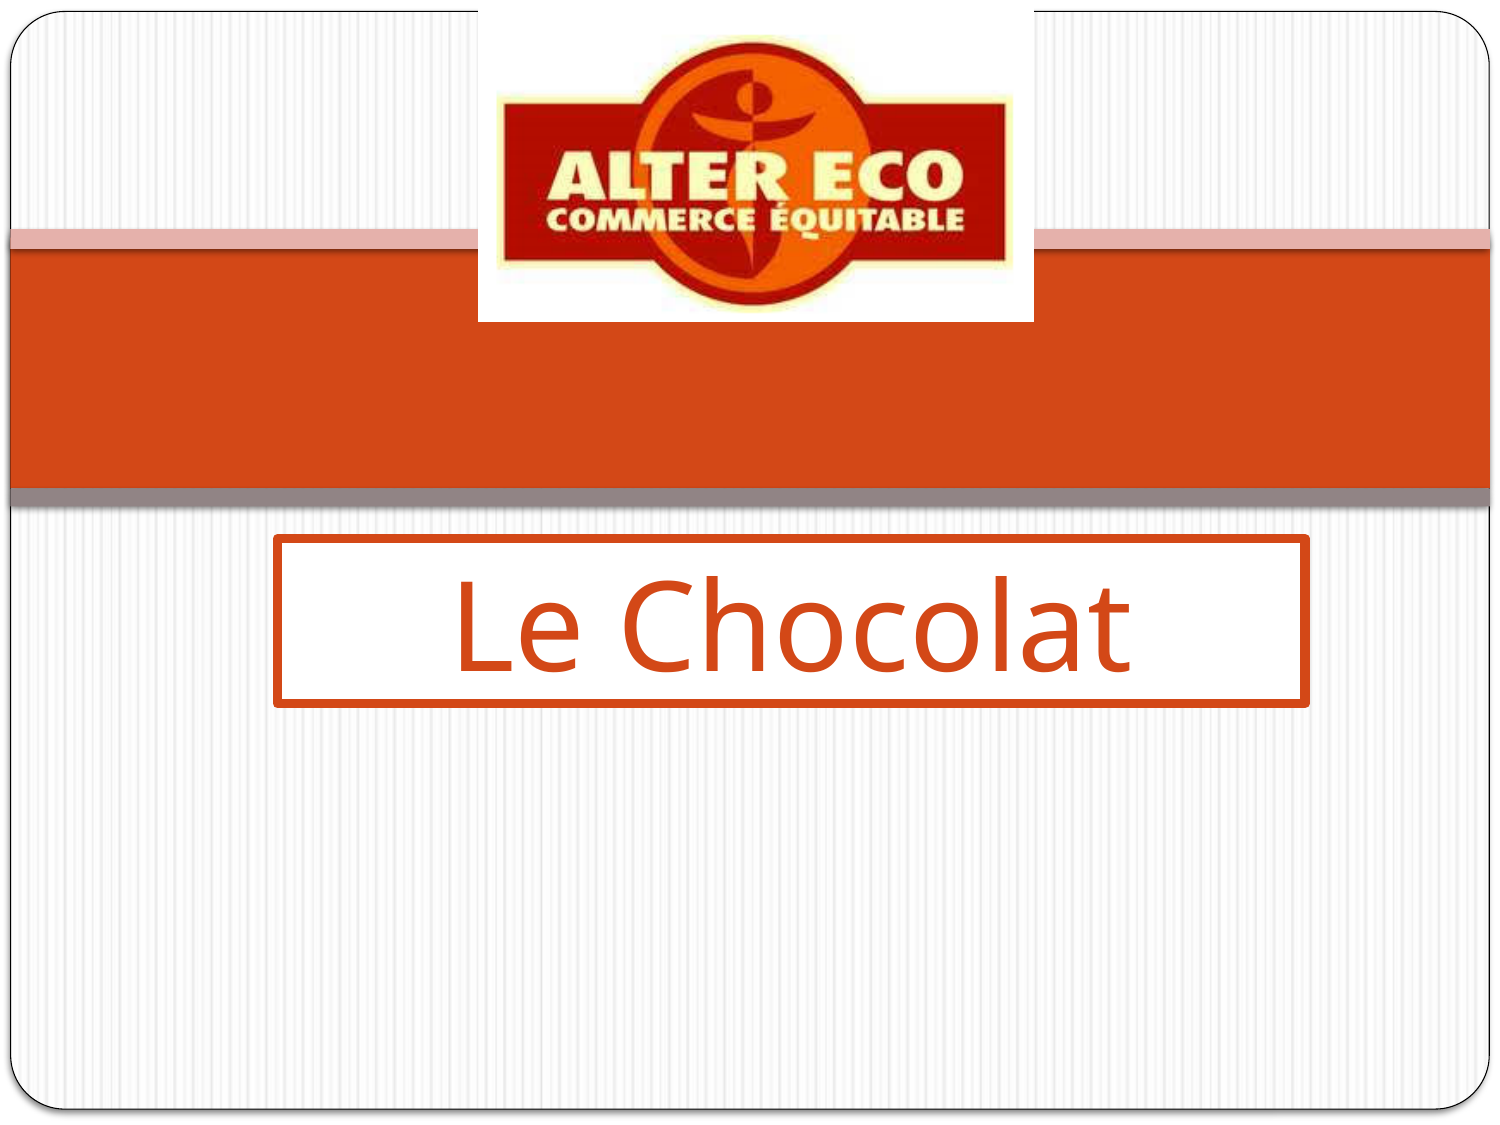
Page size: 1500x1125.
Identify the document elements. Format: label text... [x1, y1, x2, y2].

text_box Le Chocolat [277, 538, 1306, 704]
picture [12, 507, 1488, 1108]
picture [12, 0, 1488, 322]
